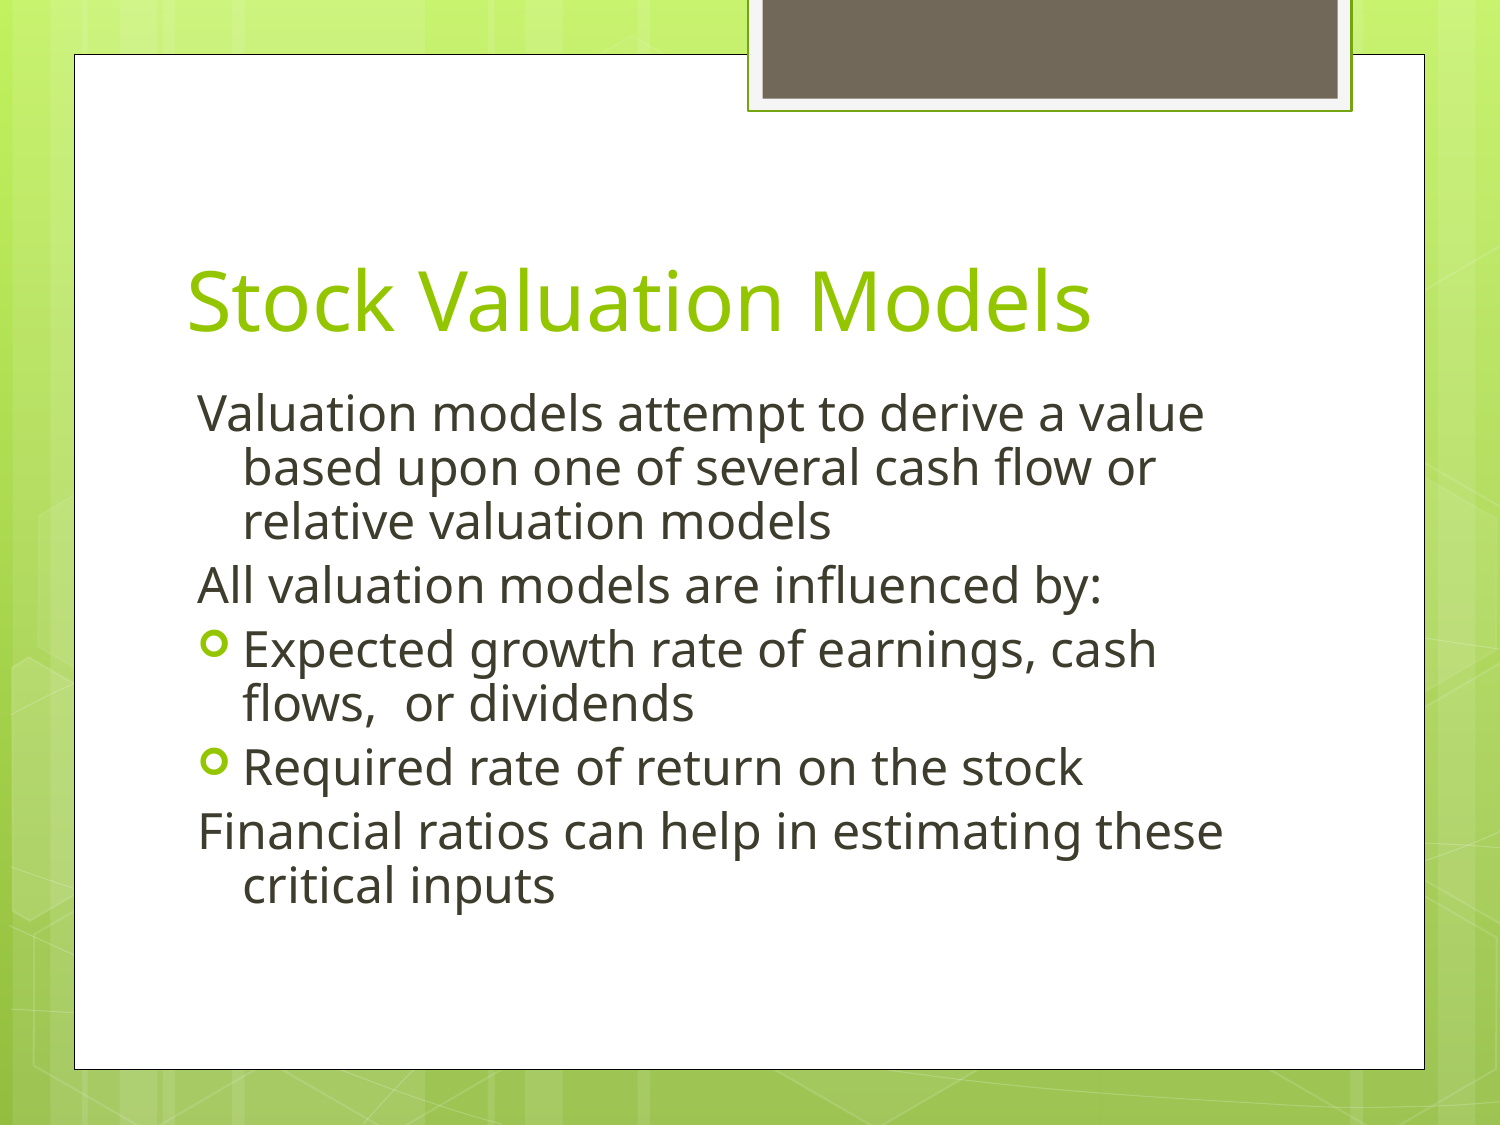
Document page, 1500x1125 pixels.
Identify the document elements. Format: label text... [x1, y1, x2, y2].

title Stock Valuation Models [171, 168, 1324, 357]
list Valuation models attempt to derive a value based upon one of several cash flow or relative valuation models All valuation models are influenced by: Expected growth rate of earnings, cash flows, or dividends Required rate of return on the stock Financial ratios can help in estimating these critical inputs [171, 381, 1283, 957]
